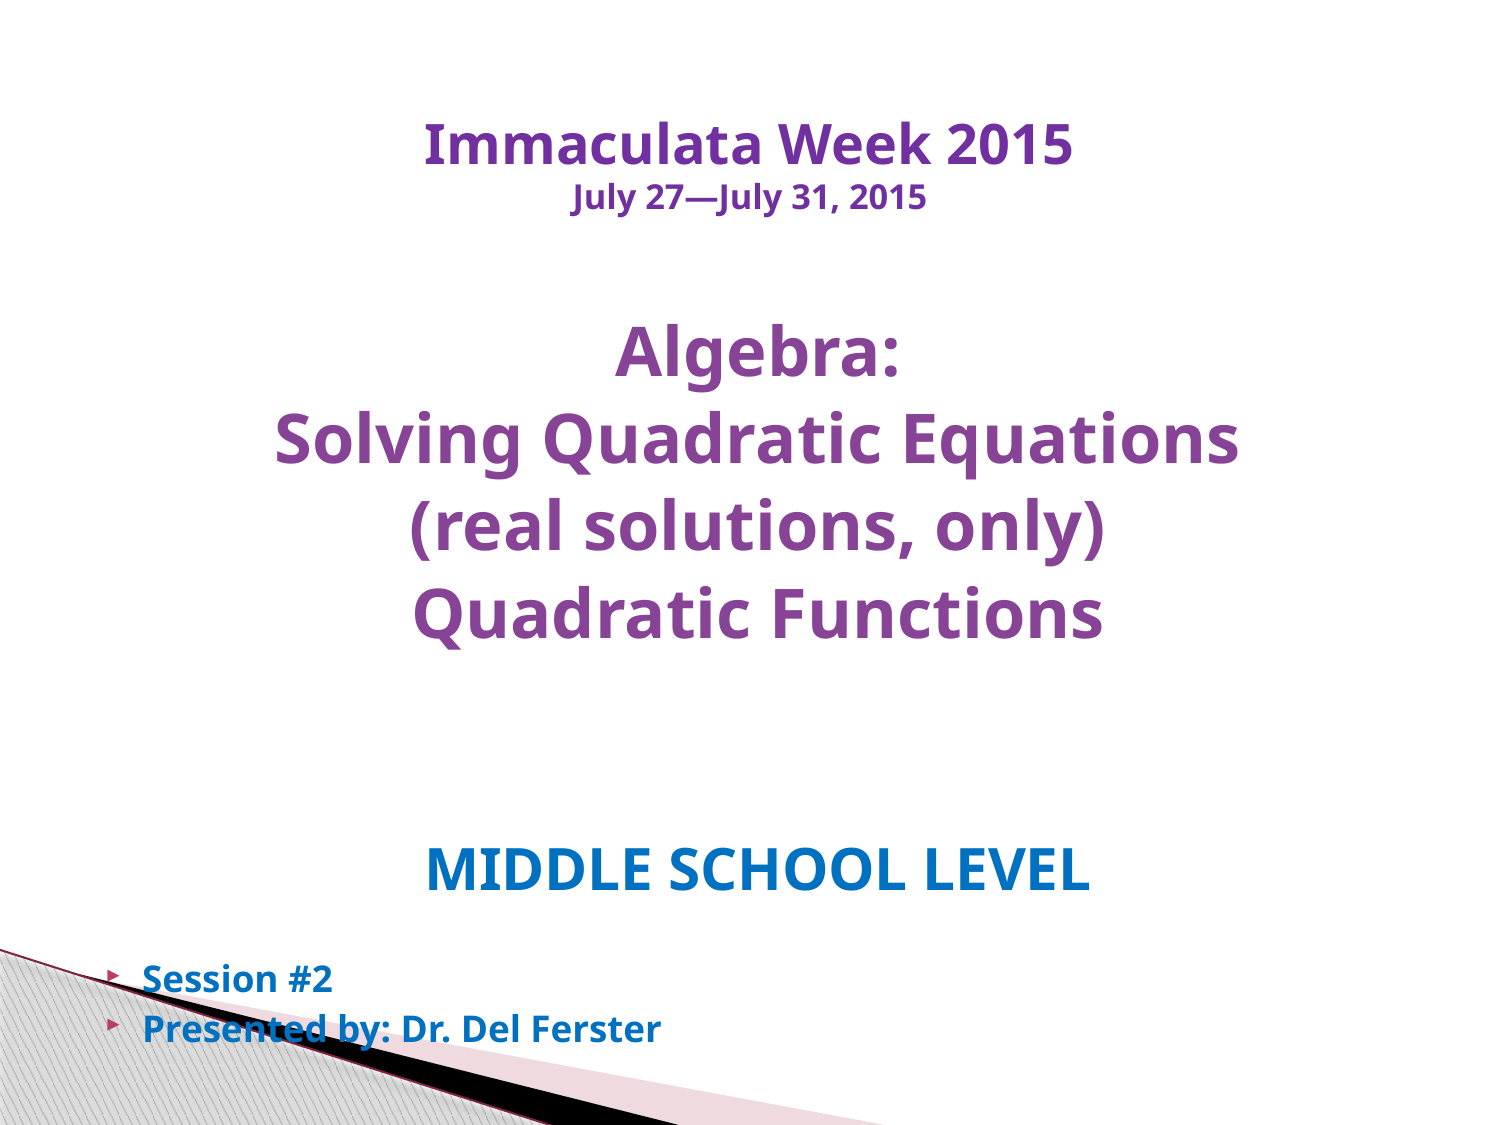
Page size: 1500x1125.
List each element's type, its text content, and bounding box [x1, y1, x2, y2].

list Algebra: Solving Quadratic Equations (real solutions, only) Quadratic Functions MIDDLE SCHOOL LEVEL Session #2 Presented by: Dr. Del Ferster [75, 299, 1425, 1063]
title Immaculata Week 2015 July 27—July 31, 2015 [75, 37, 1425, 225]
